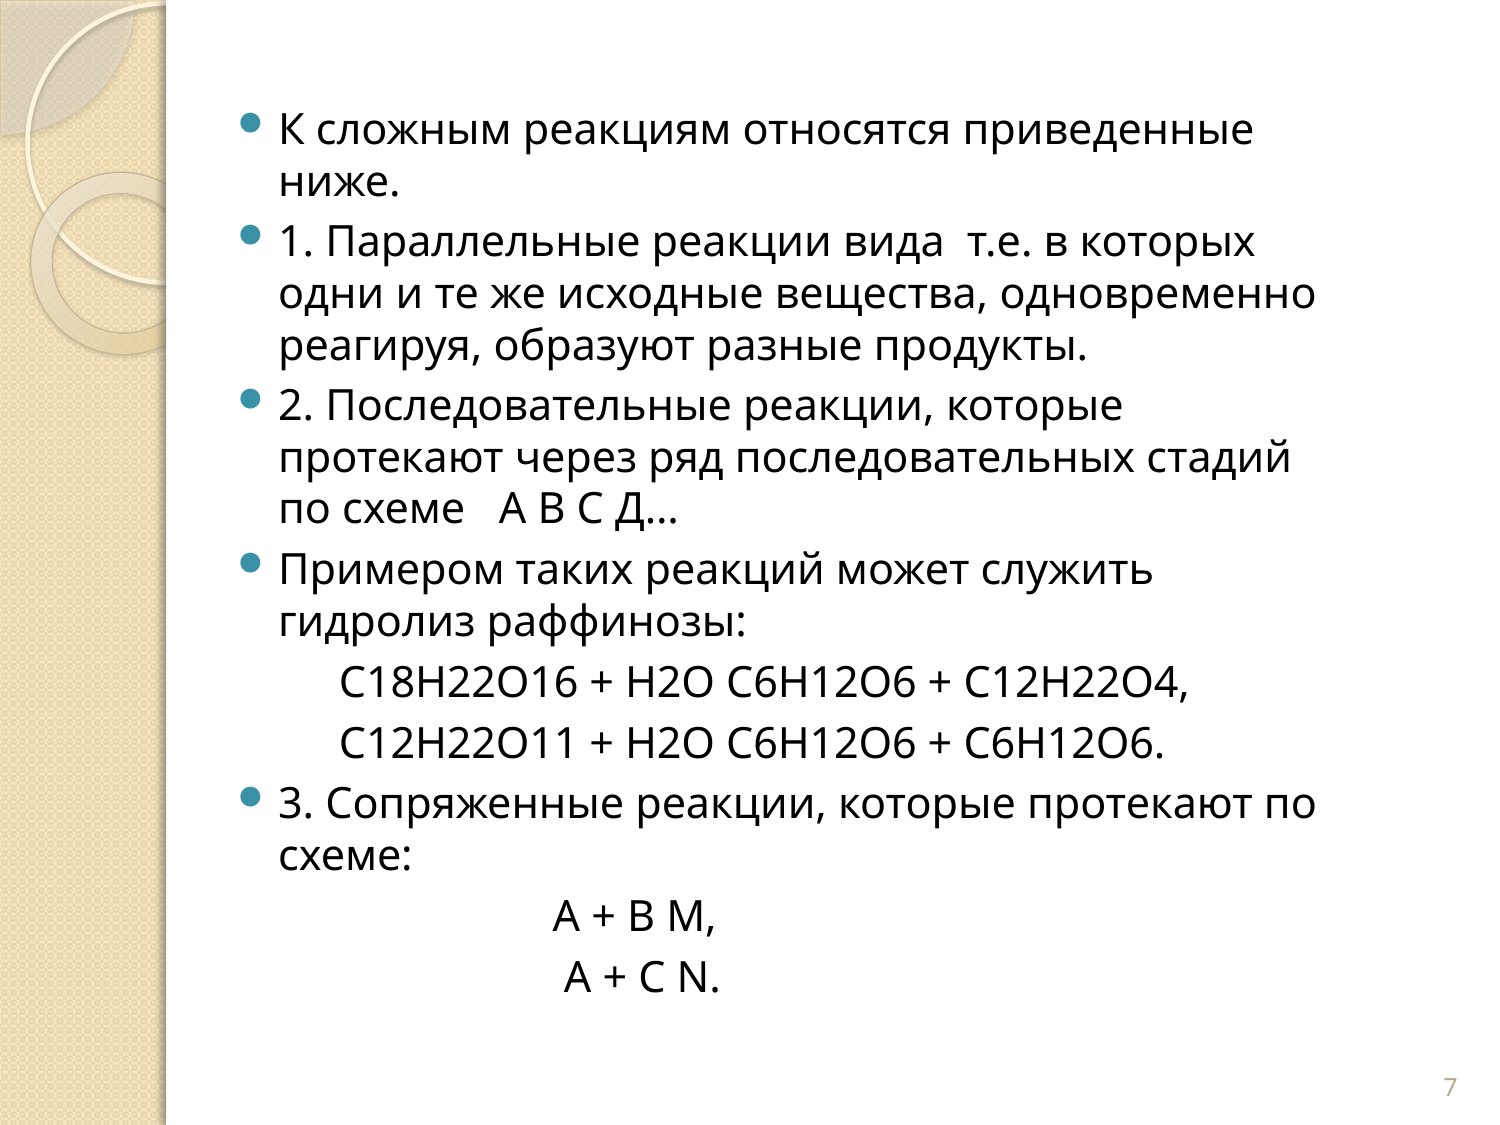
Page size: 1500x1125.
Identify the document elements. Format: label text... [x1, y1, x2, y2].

slide_number 7 [1413, 1034, 1488, 1113]
list К сложным реакциям относятся приведенные ниже. 1. Параллельные реакции вида т.е. в которых одни и те же исходные вещества, одновременно реагируя, образуют разные продукты. 2. Последовательные реакции, которые протекают через ряд последовательных стадий по схеме А В С Д… Примером таких реакций может служить гидролиз раффинозы: С18Н22О16 + Н2О С6Н12О6 + С12Н22О4, С12Н22О11 + Н2О С6Н12О6 + С6Н12О6. 3. Сопряженные реакции, которые протекают по схеме: А + В М, А + С N. [210, 93, 1337, 1055]
